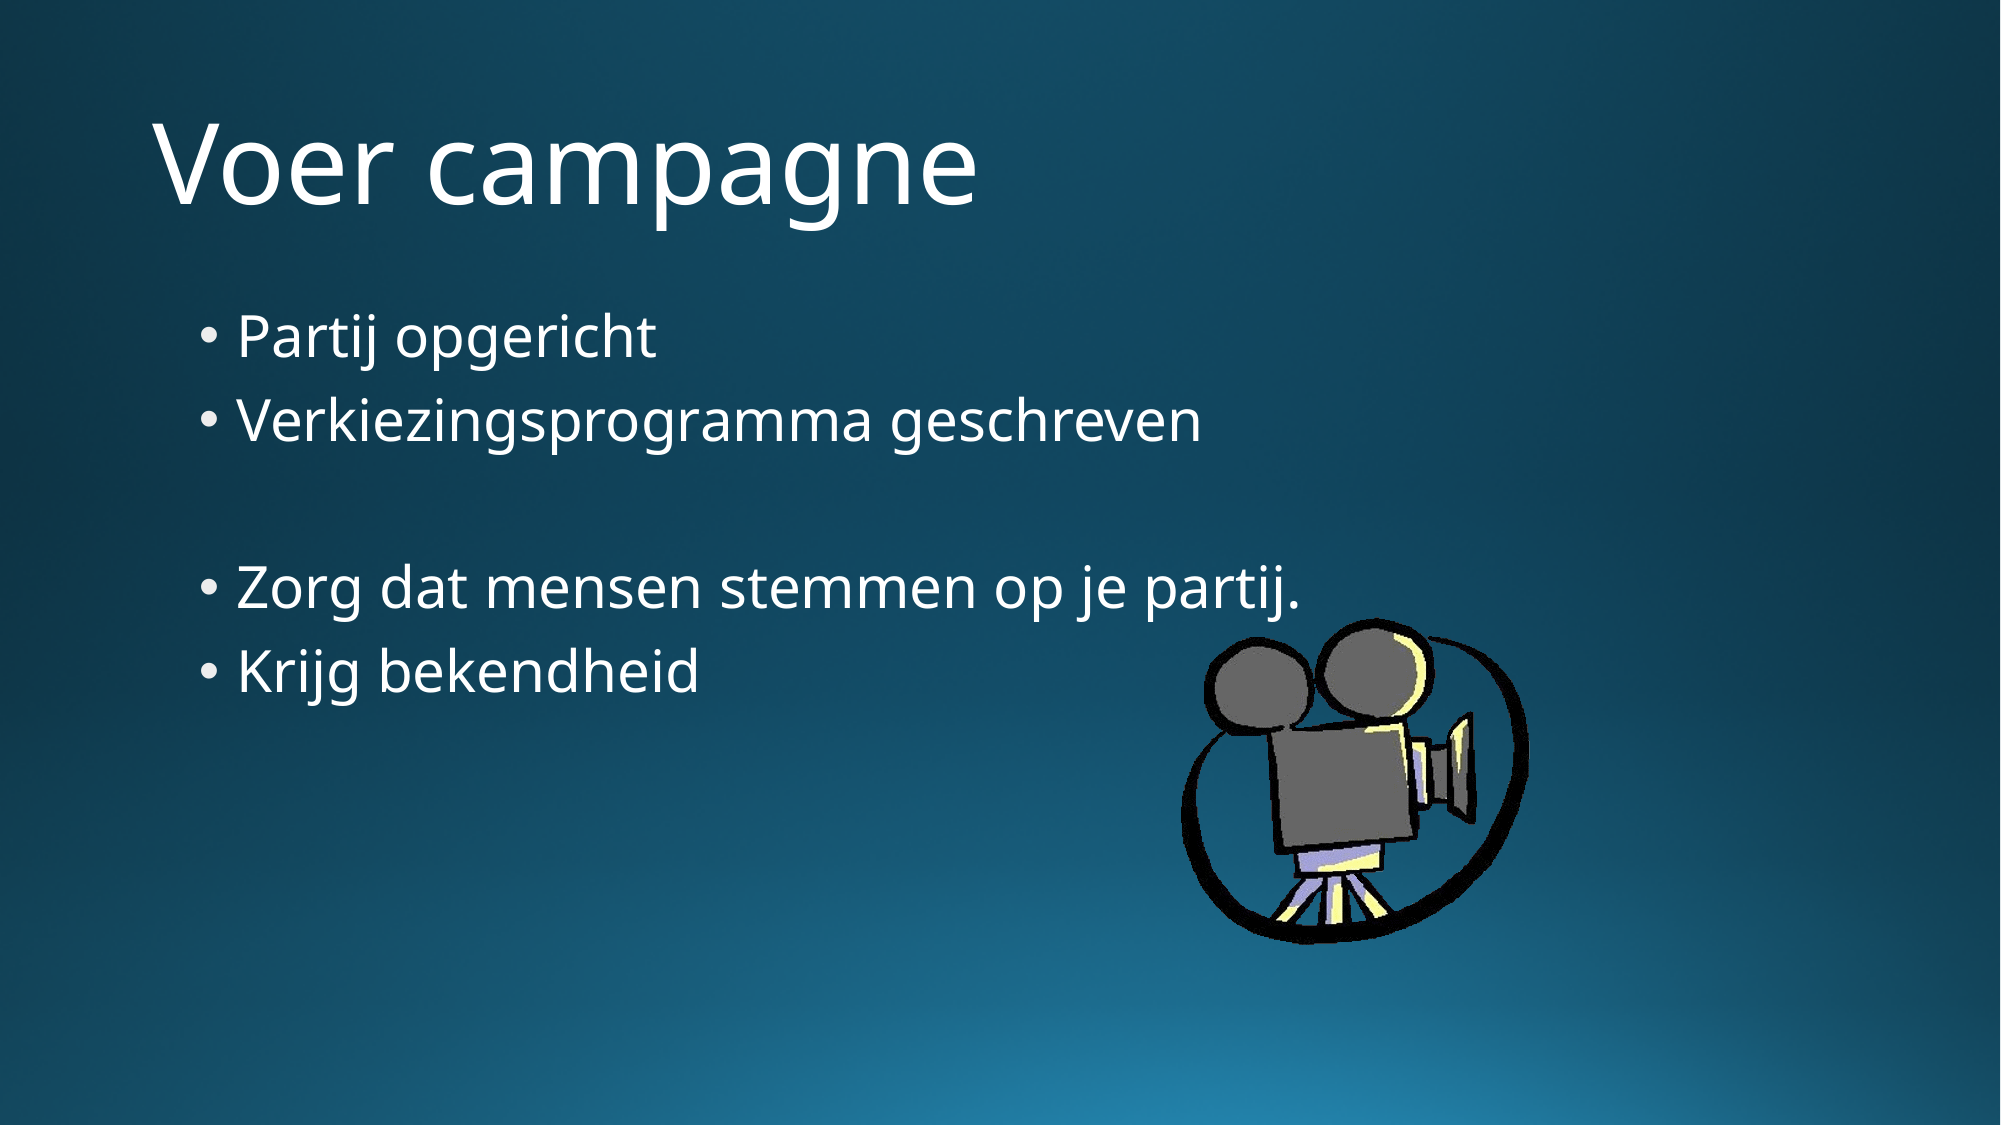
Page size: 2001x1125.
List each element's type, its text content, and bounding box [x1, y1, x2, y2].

list Partij opgericht Verkiezingsprogramma geschreven Zorg dat mensen stemmen op je partij. Krijg bekendheid [183, 299, 1863, 1014]
title Voer campagne [137, 59, 1863, 278]
picture [0, 0, 2001, 1125]
